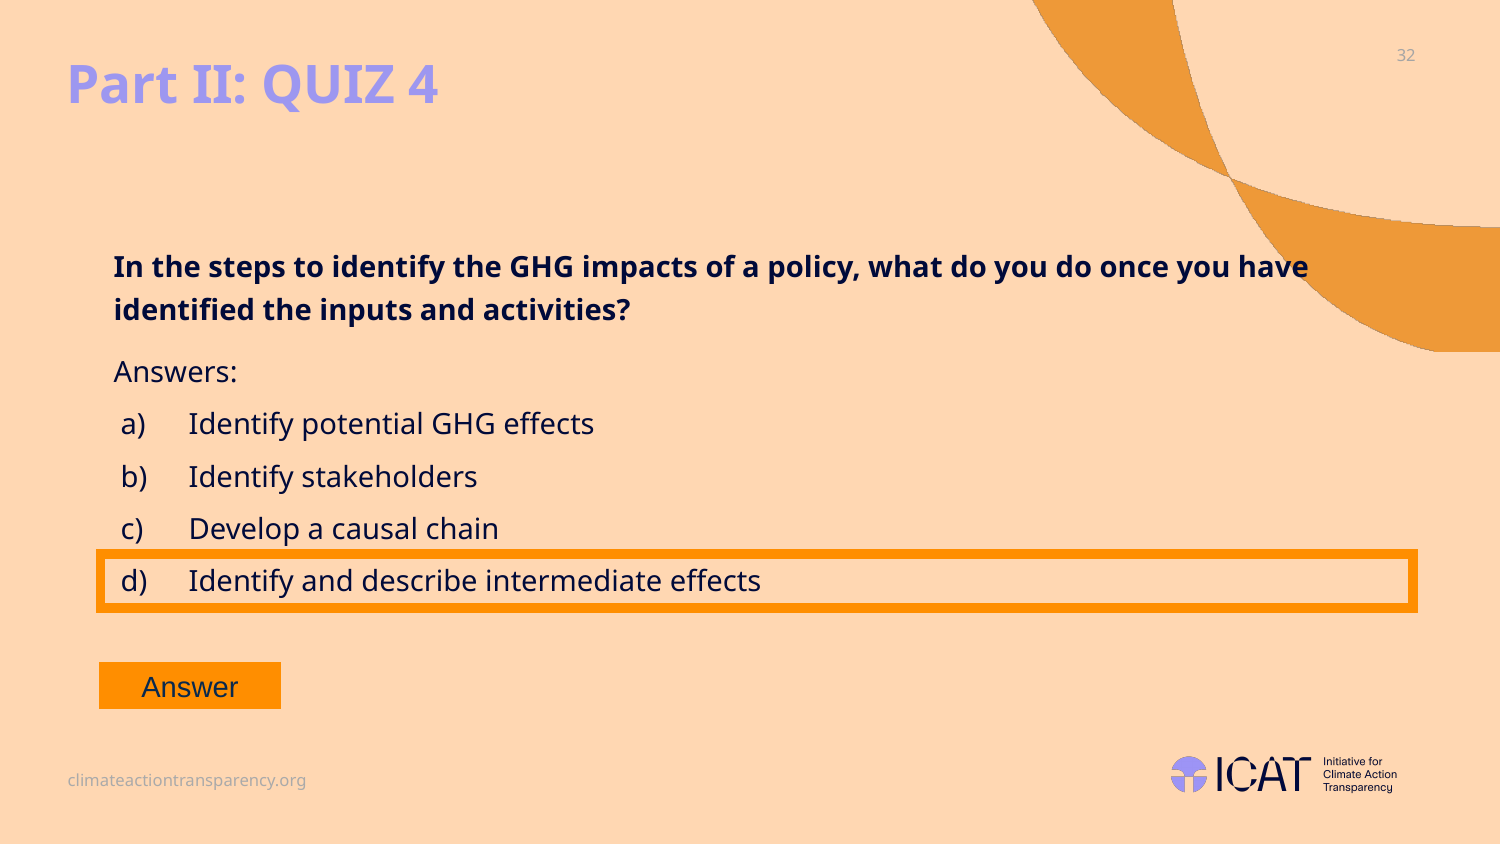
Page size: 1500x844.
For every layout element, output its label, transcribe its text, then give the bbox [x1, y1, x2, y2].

picture [976, 0, 1500, 352]
title Part II: QUIZ 4 [51, 35, 1449, 130]
text_box Answer [100, 663, 280, 709]
picture [1171, 724, 1430, 824]
list In the steps to identify the GHG impacts of a policy, what do you do once you have identified the inputs and activities? [98, 204, 1416, 363]
list Answers: Identify potential GHG effects Identify stakeholders Develop a causal chain Identify and describe intermediate effects [98, 363, 1412, 709]
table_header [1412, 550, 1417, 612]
text_box [100, 554, 1413, 609]
